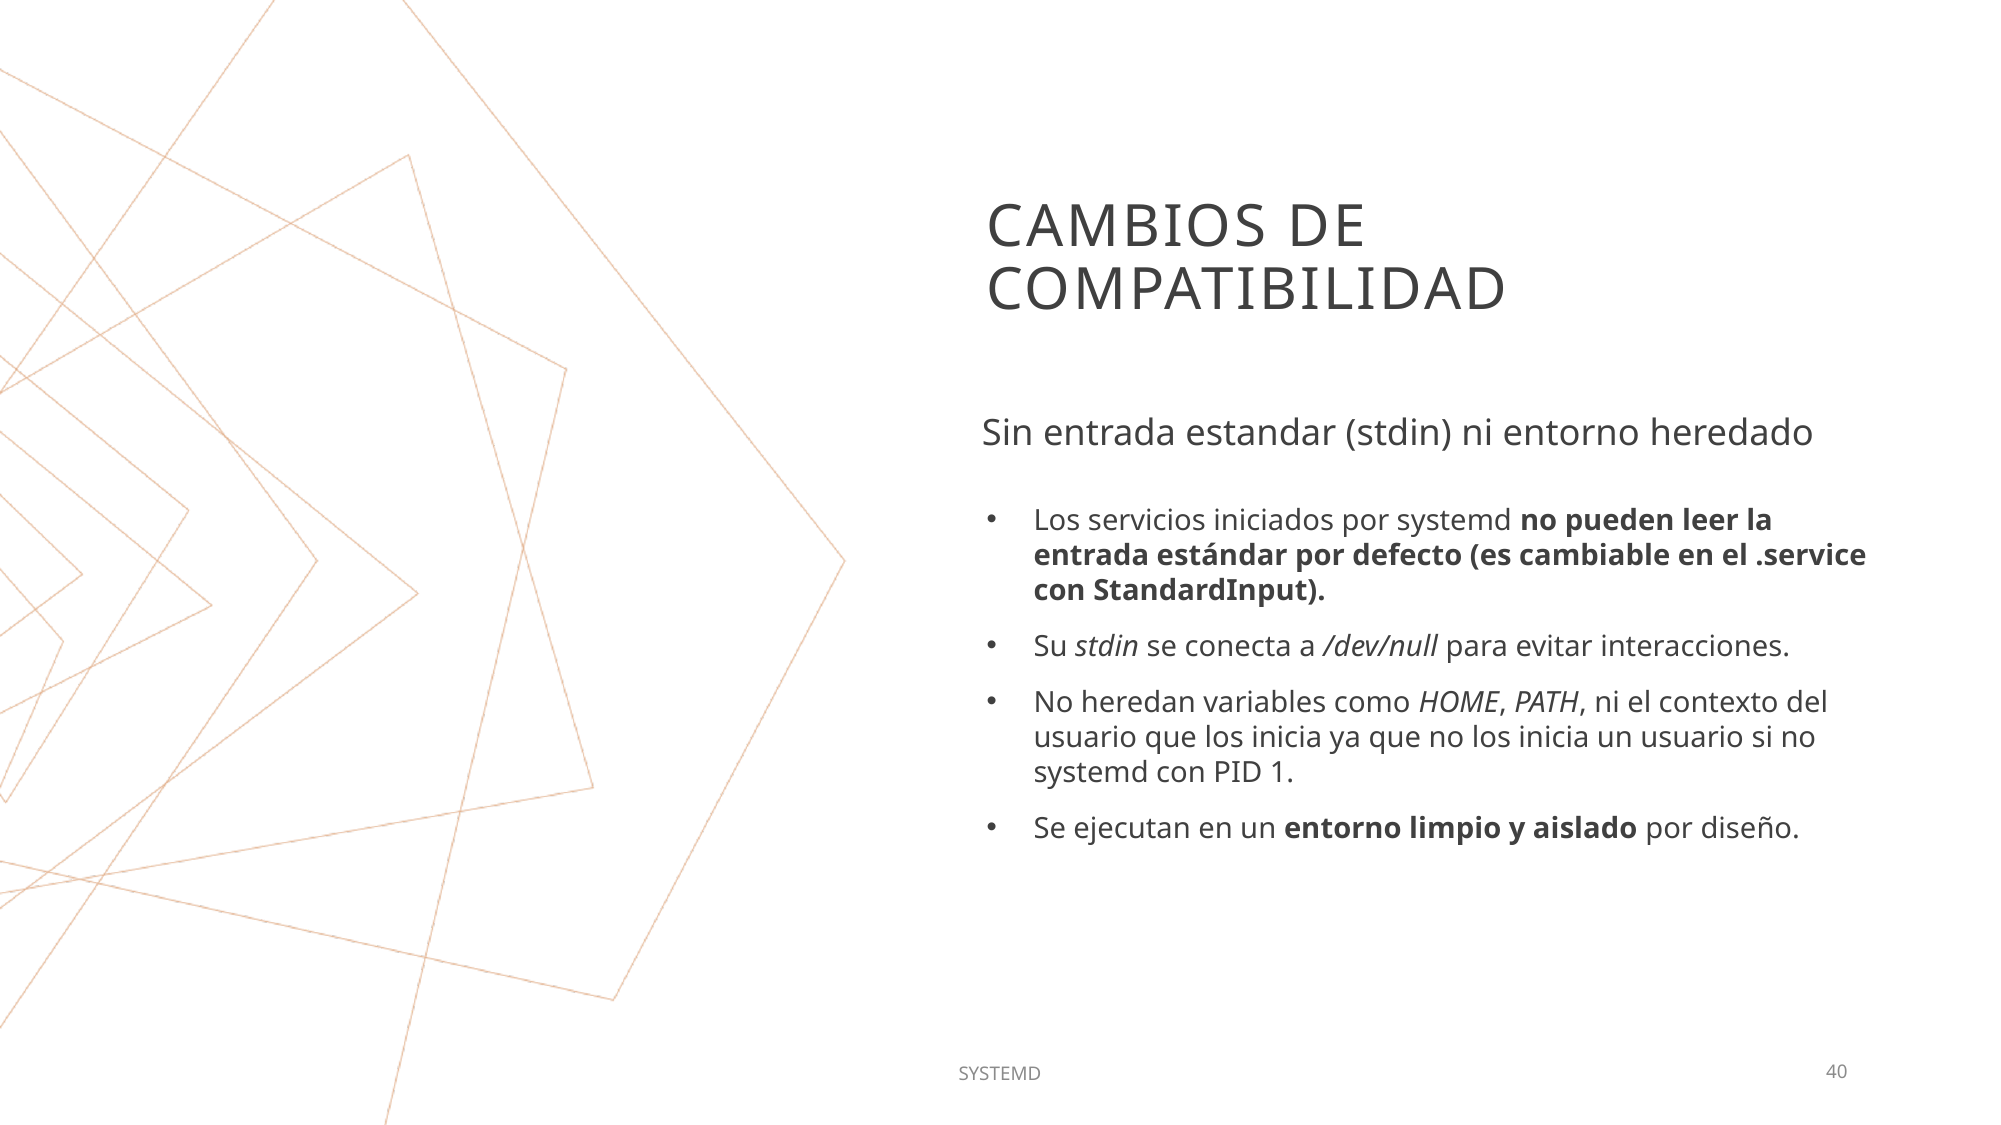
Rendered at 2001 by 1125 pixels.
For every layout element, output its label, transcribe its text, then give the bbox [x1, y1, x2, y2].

slide_number 40 [1412, 1042, 1863, 1103]
picture [0, 0, 893, 1125]
text_box Los servicios iniciados por systemd no pueden leer la entrada estándar por defecto (es cambiable en el .service con StandardInput). Su stdin se conecta a /dev/null para evitar interacciones. No heredan variables como HOME, PATH, ni el contexto del usuario que los inicia ya que no los inicia un usuario si no systemd con PID 1. Se ejecutan en un entorno limpio y aislado por diseño. [971, 493, 1887, 858]
title CAMBIOS DE COMPATIBILIDAD [971, 189, 1863, 328]
footer SYSTEMD [662, 1042, 1338, 1103]
list Sin entrada estandar (stdin) ni entorno heredado [966, 401, 1858, 493]
